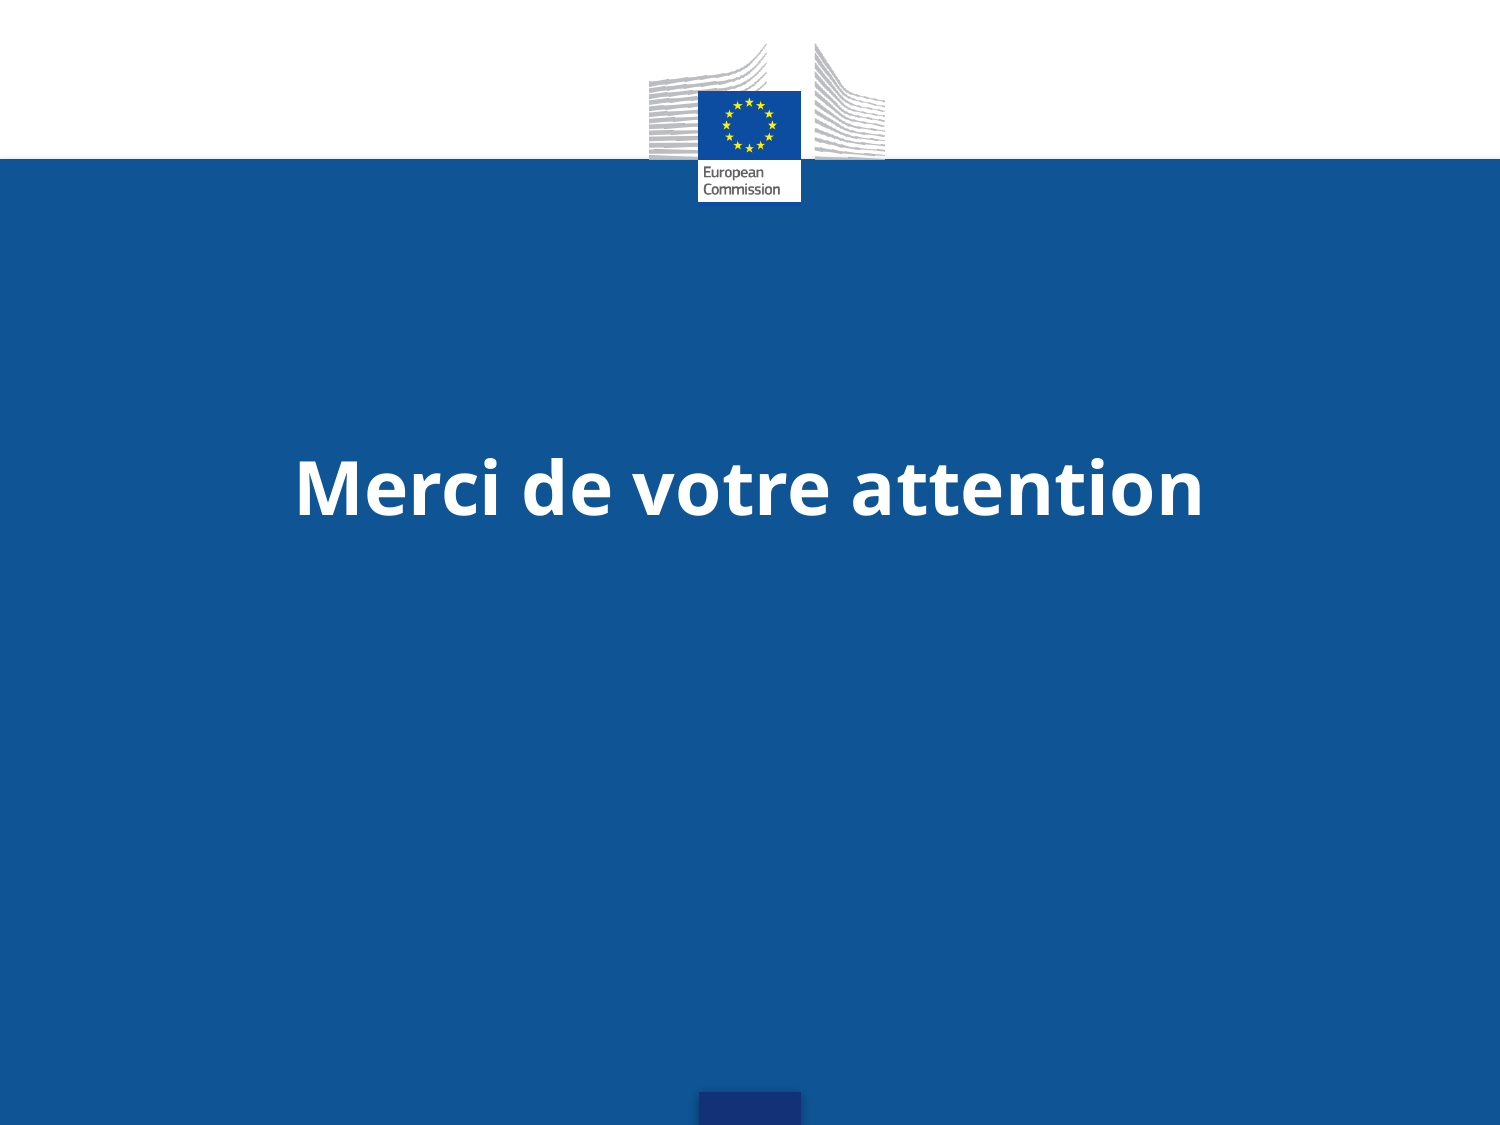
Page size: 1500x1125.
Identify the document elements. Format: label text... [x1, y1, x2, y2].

subtitle Merci de votre attention [50, 432, 1450, 811]
